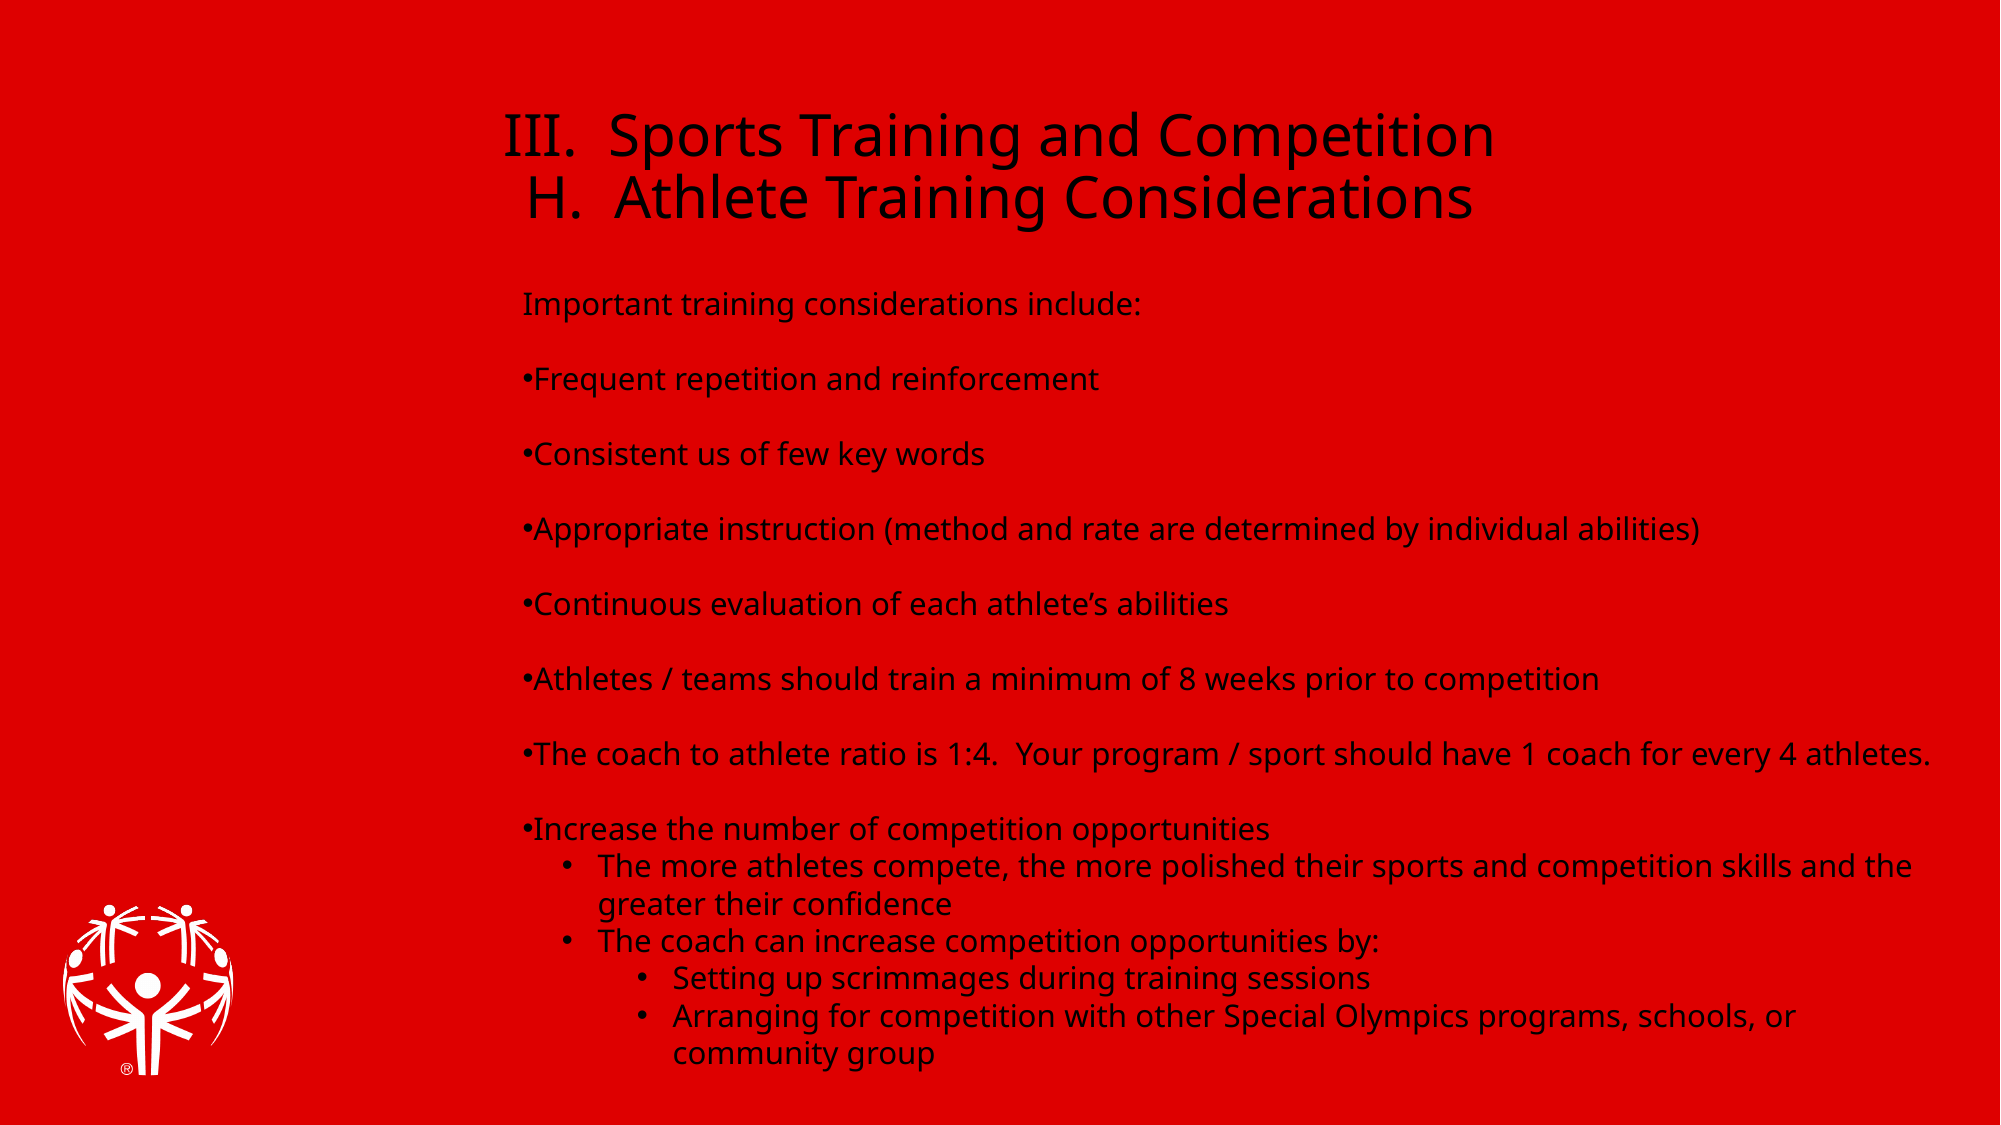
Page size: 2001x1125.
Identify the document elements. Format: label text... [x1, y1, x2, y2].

title III. Sports Training and Competition H. Athlete Training Considerations [137, 59, 1863, 278]
text_box Important training considerations include: Frequent repetition and reinforcement Consistent us of few key words Appropriate instruction (method and rate are determined by individual abilities) Continuous evaluation of each athlete’s abilities Athletes / teams should train a minimum of 8 weeks prior to competition The coach to athlete ratio is 1:4. Your program / sport should have 1 coach for every 4 athletes. Increase the number of competition opportunities The more athletes compete, the more polished their sports and competition skills and the greater their confidence The coach can increase competition opportunities by: Setting up scrimmages during training sessions Arranging for competition with other Special Olympics programs, schools, or community group [507, 277, 1968, 1079]
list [0, 881, 287, 1098]
